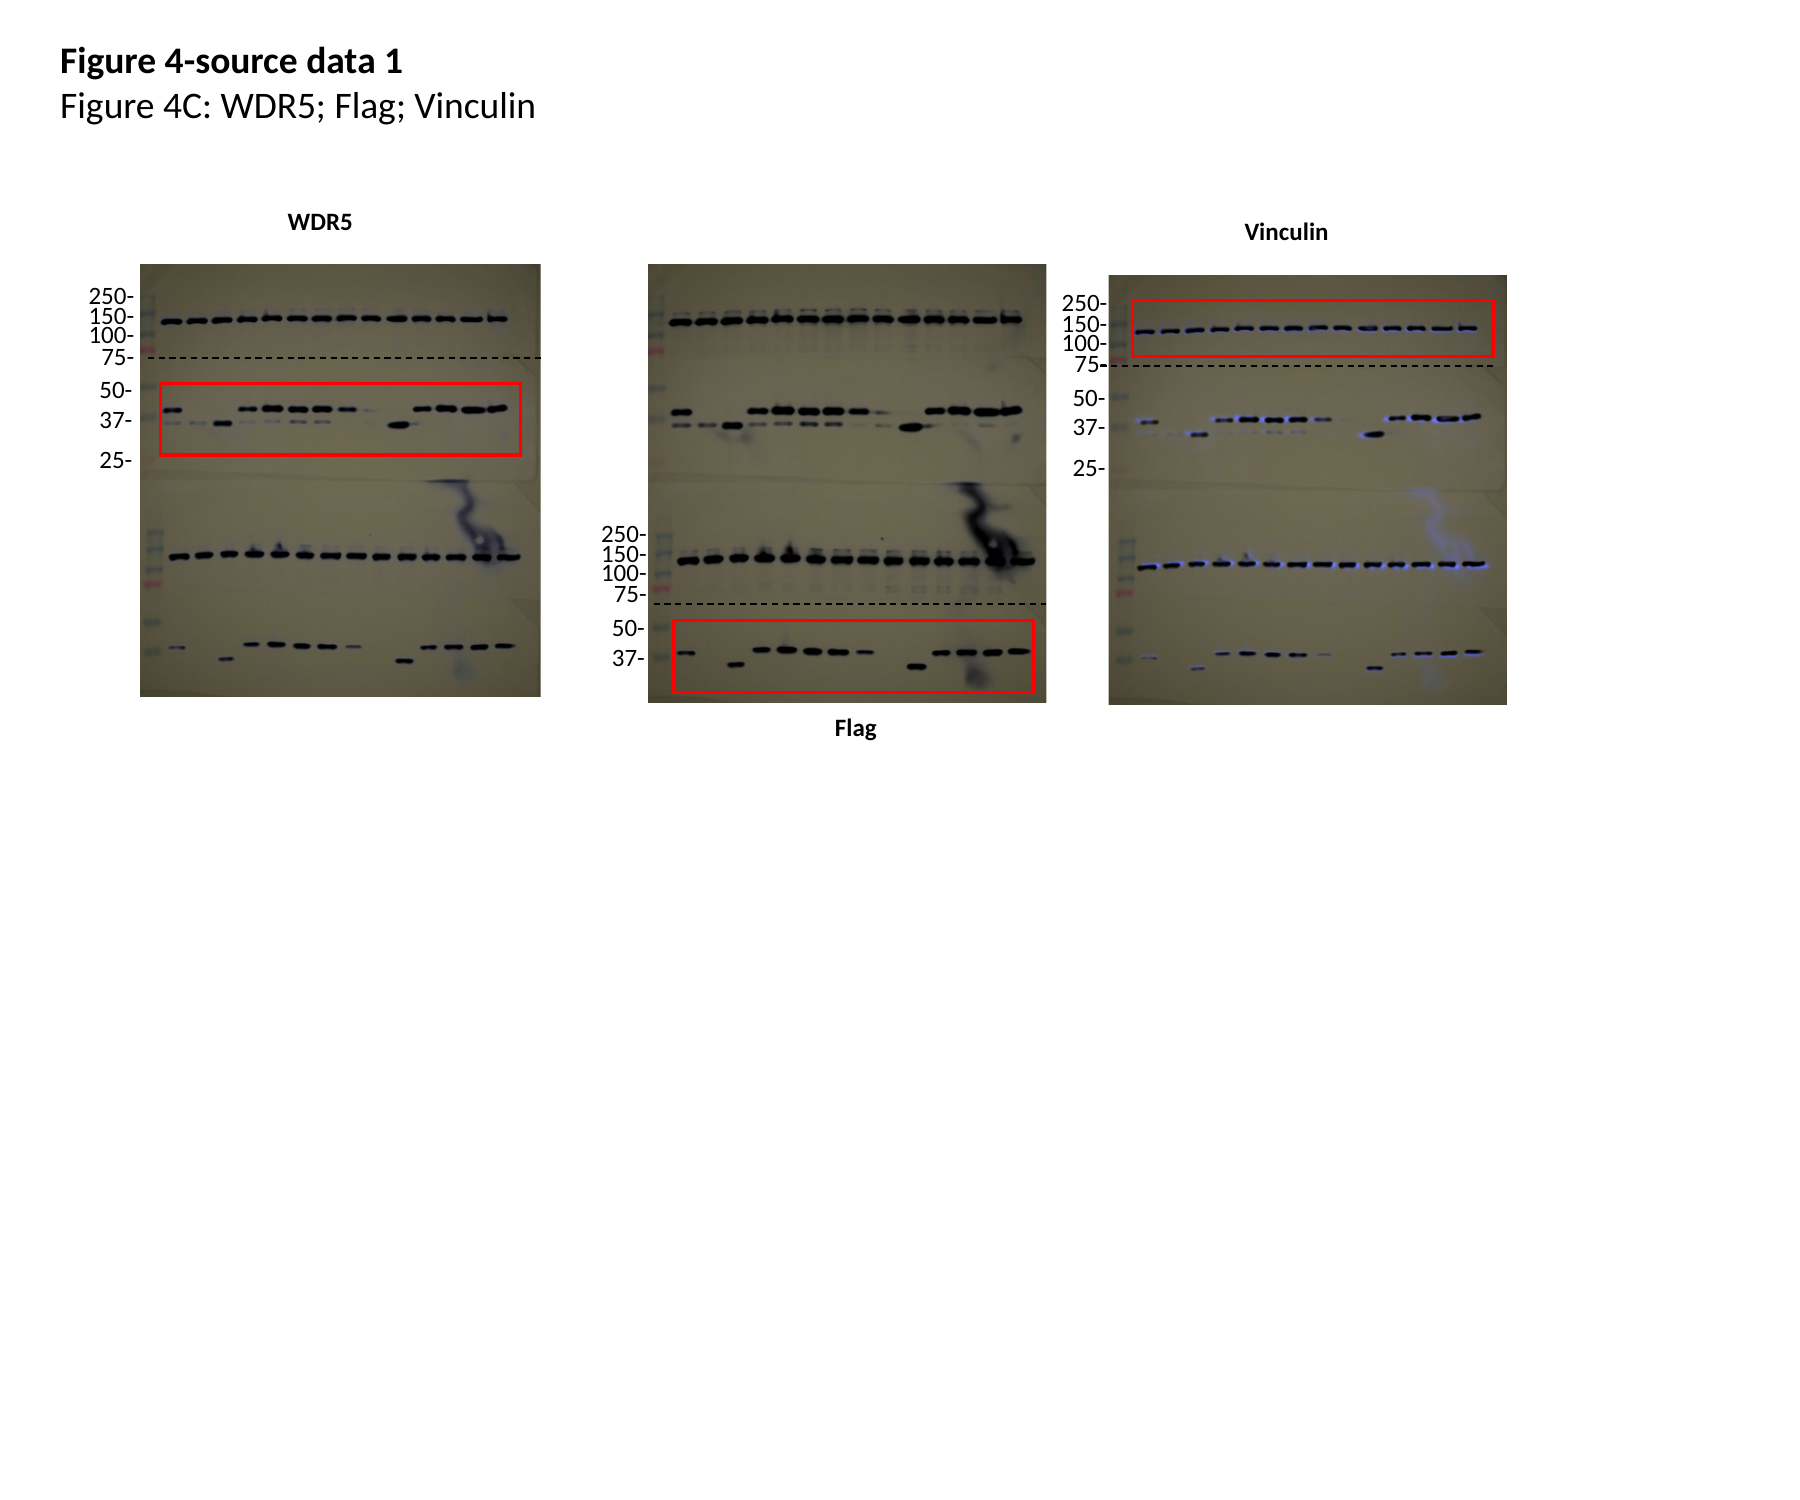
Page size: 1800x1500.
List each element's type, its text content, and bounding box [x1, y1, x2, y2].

text_box 100- [1047, 325, 1108, 364]
text_box 25- [1057, 443, 1108, 489]
picture [1108, 275, 1507, 705]
text_box 25- [84, 436, 139, 482]
text_box Vinculin [1229, 207, 1345, 253]
text_box WDR5 [272, 197, 368, 243]
text_box Figure 4-source data 1 Figure 4C: WDR5; Flag; Vinculin [45, 28, 796, 133]
text_box Flag [820, 704, 892, 750]
text_box 250- [73, 272, 139, 317]
text_box 37- [1057, 403, 1108, 443]
text_box 50- [1057, 373, 1108, 403]
text_box 50- [84, 366, 139, 395]
text_box 100- [586, 555, 648, 594]
picture [648, 264, 1047, 703]
text_box 37- [84, 395, 139, 436]
text_box 75- [598, 570, 648, 604]
picture [139, 264, 541, 697]
text_box 37- [597, 633, 648, 679]
text_box 50- [597, 604, 648, 633]
text_box 75- [86, 332, 139, 366]
text_box 100- [73, 317, 139, 357]
text_box 250- [1047, 279, 1108, 325]
text_box 250- [586, 509, 648, 555]
text_box 75- [1059, 340, 1108, 373]
